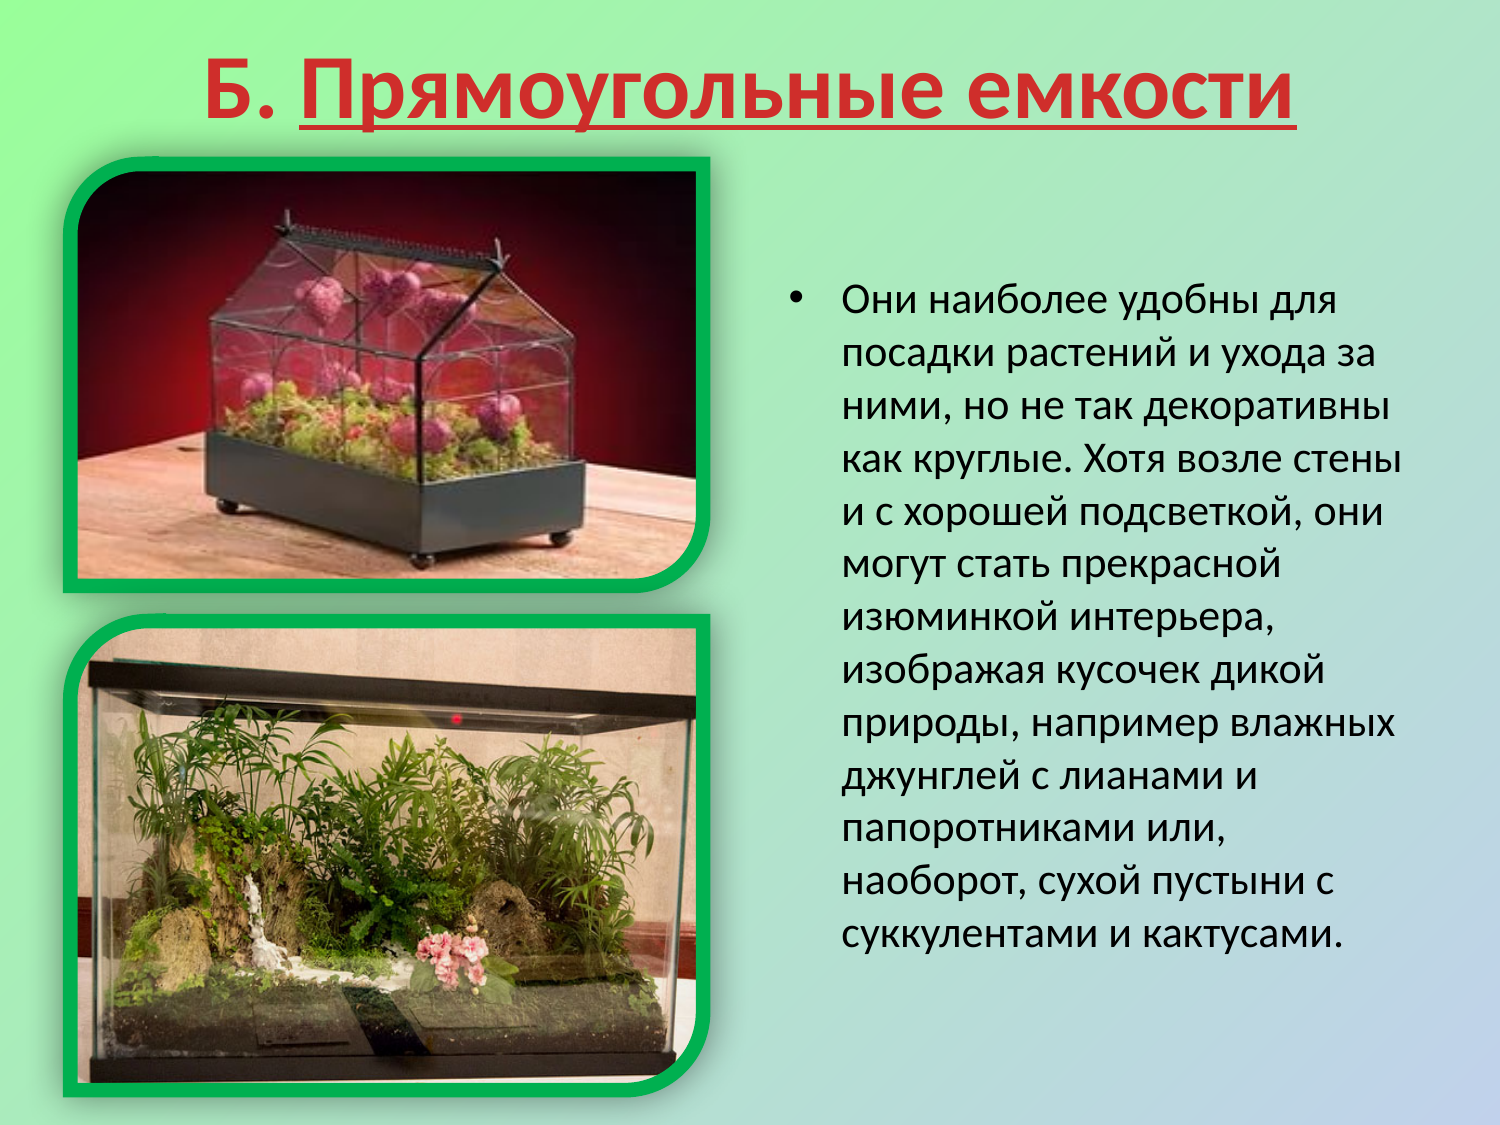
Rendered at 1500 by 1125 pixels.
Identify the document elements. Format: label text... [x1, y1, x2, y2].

picture [70, 163, 704, 587]
picture [70, 620, 704, 1091]
list Они наиболее удобны для посадки растений и ухода за ними, но не так декоративны как круглые. Хотя возле стены и с хорошей подсветкой, они могут стать прекрасной изюминкой интерьера, изображая кусочек дикой природы, например влажных джунглей с лианами и папоротниками или, наоборот, сухой пустыни с суккулентами и кактусами. [773, 262, 1425, 1005]
title Б. Прямоугольные емкости [75, 0, 1425, 164]
